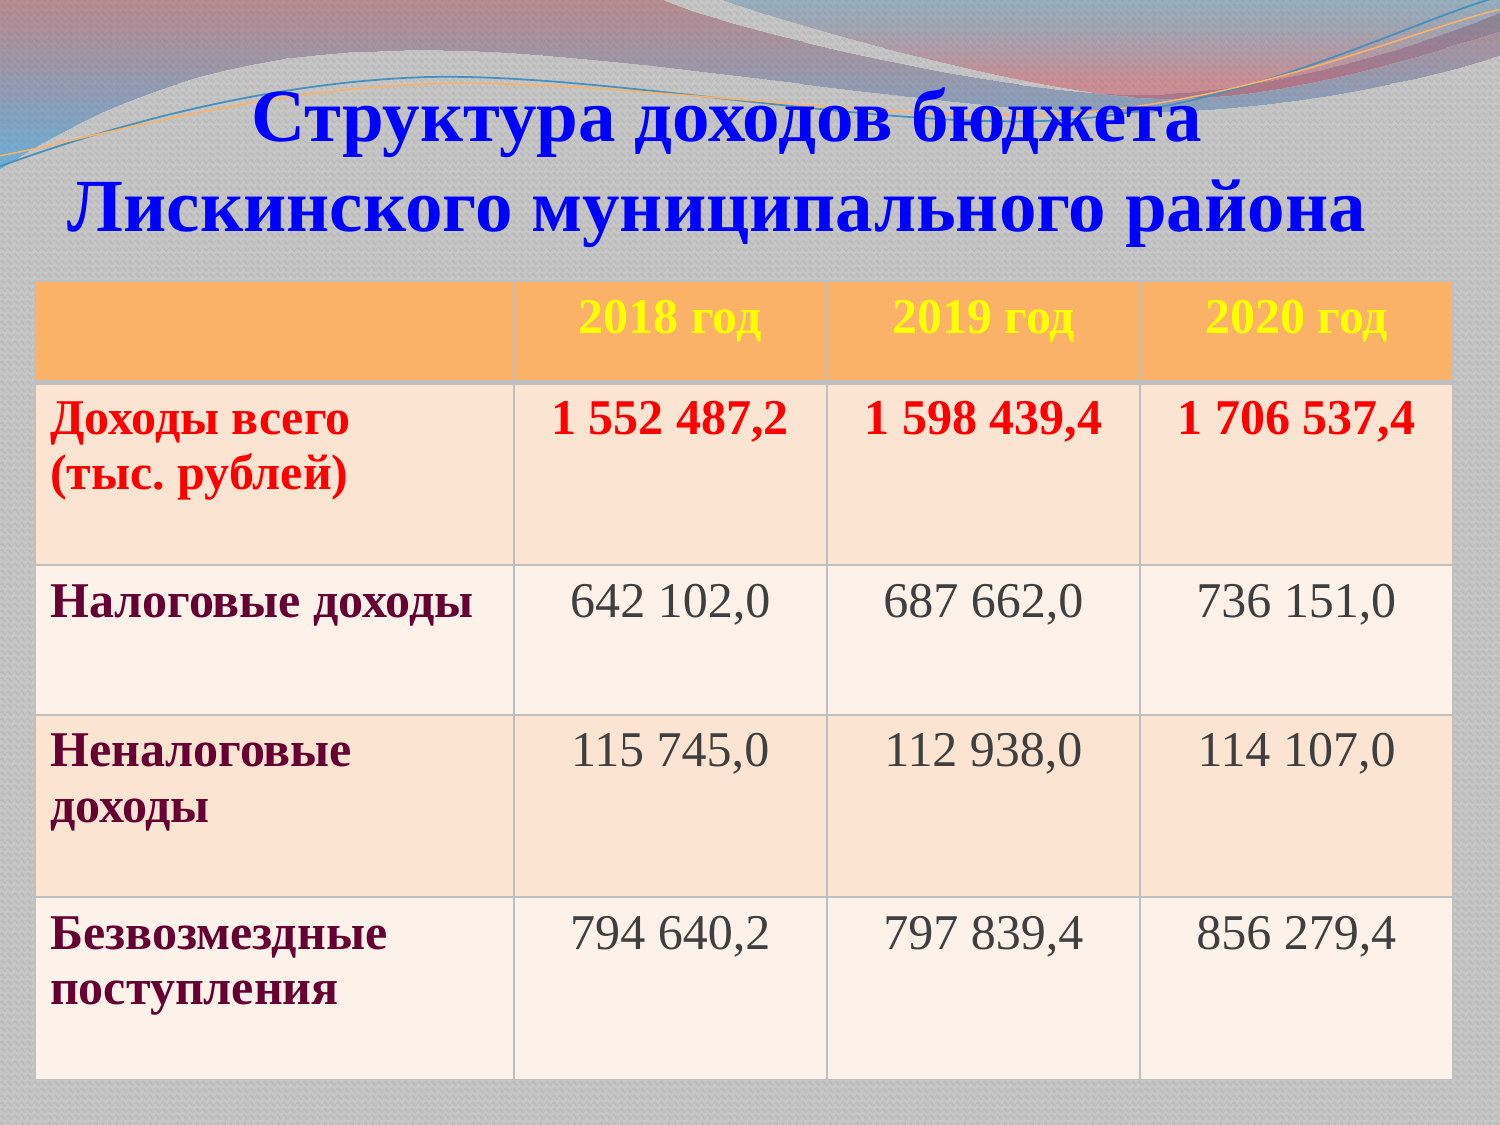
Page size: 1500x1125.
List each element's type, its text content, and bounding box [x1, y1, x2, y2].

table_cell Налоговые доходы [36, 566, 513, 714]
table_header 2018 год [515, 282, 826, 380]
table_cell 736 151,0 [1141, 566, 1452, 714]
table_cell 115 745,0 [515, 716, 826, 896]
title Структура доходов бюджета Лискинского муниципального района [35, 46, 1418, 247]
table_cell 1 706 537,4 [1141, 385, 1452, 564]
table_cell 856 279,4 [1141, 898, 1452, 1079]
table_cell Неналоговые доходы [36, 716, 513, 896]
table_cell 797 839,4 [828, 898, 1139, 1079]
table_cell 1 598 439,4 [828, 385, 1139, 564]
table_cell 1 552 487,2 [515, 385, 826, 564]
table_cell 642 102,0 [515, 566, 826, 714]
table_cell 794 640,2 [515, 898, 826, 1079]
table_cell Доходы всего (тыс. рублей) [36, 385, 513, 564]
table_header 2019 год [828, 282, 1139, 380]
table_header [36, 282, 513, 380]
table_cell 114 107,0 [1141, 716, 1452, 896]
table_cell 112 938,0 [828, 716, 1139, 896]
table_header 2020 год [1141, 282, 1452, 380]
table_cell 687 662,0 [828, 566, 1139, 714]
table_cell Безвозмездные поступления [36, 898, 513, 1079]
